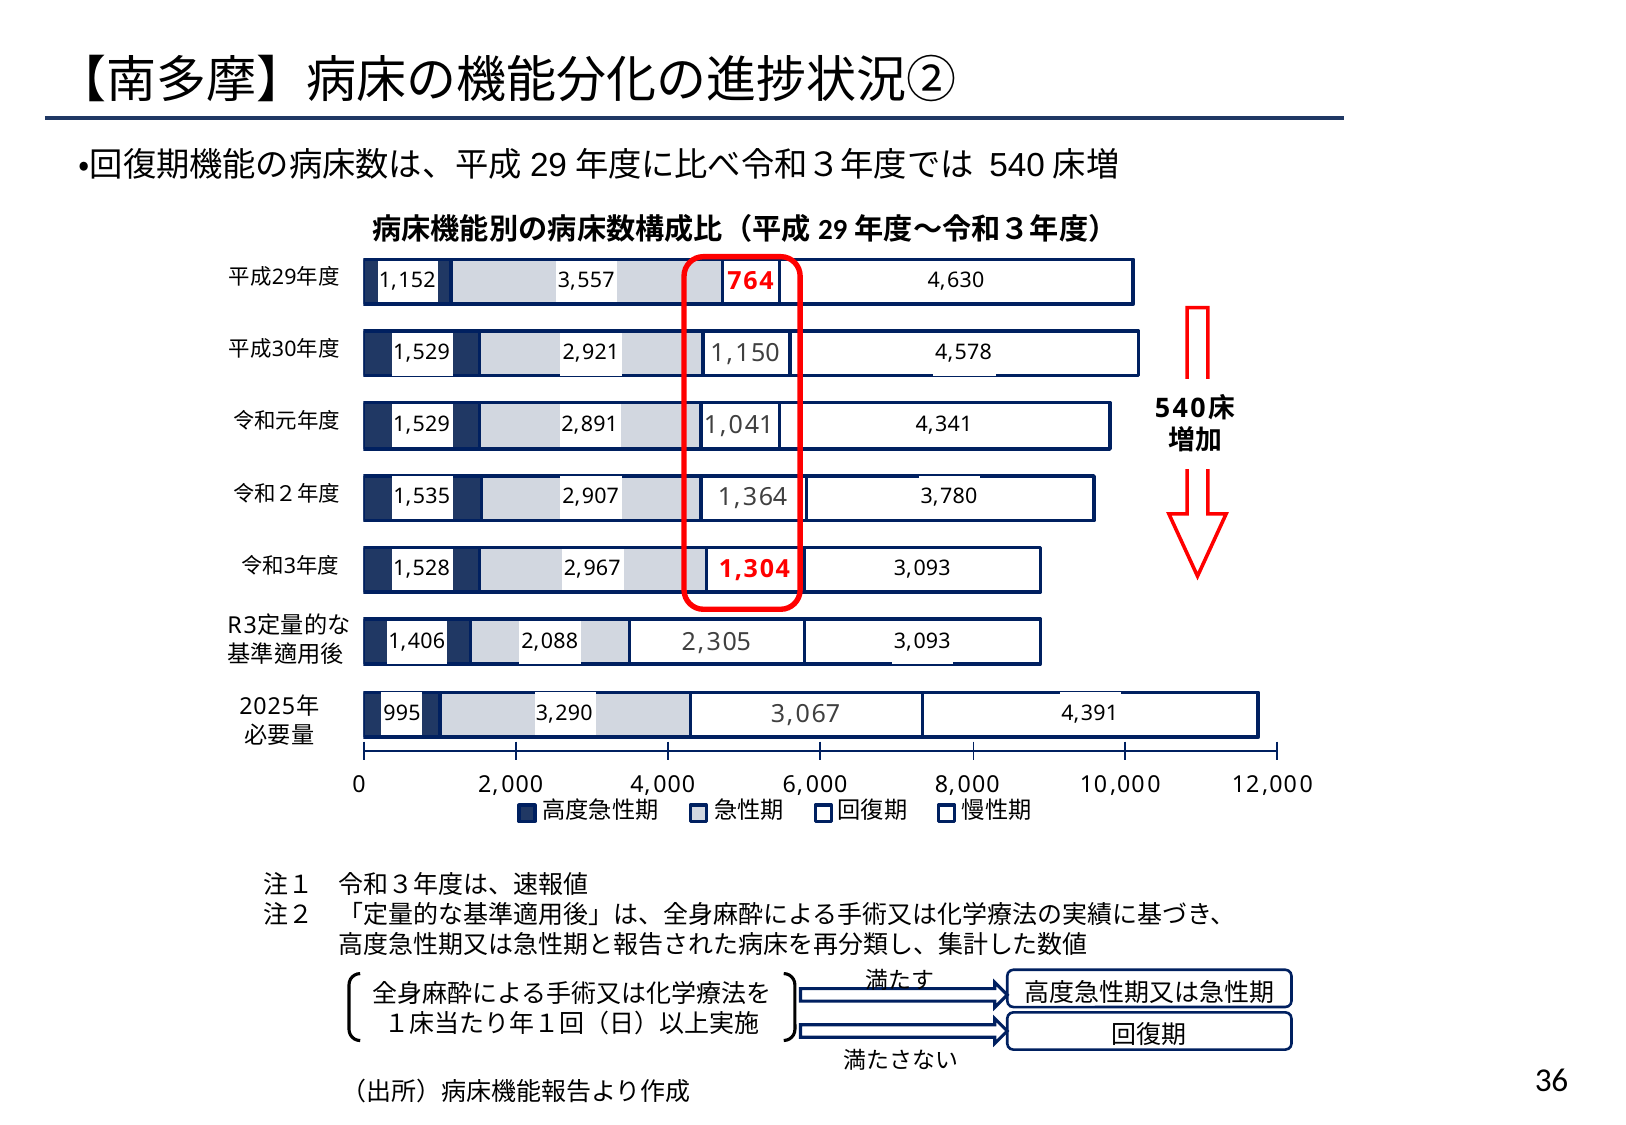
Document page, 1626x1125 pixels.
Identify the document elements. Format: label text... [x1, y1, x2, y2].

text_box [800, 1018, 1008, 1080]
text_box ・回復期機能の病床数は、平成29年度に比べ令和３年度では 540床増 [78, 120, 1625, 189]
text_box 回復期 [1006, 1011, 1293, 1051]
text_box 全身麻酔による手術又は化学療法を １床当たり年１回（日）以上実施 [348, 973, 796, 1042]
text_box 高度急性期又は急性期 [1008, 968, 1293, 1009]
slide_number 35 [1217, 1048, 1584, 1109]
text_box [800, 959, 1008, 1008]
text_box （出所）病床機能報告より作成 [326, 1068, 843, 1113]
picture [184, 221, 1344, 854]
text_box 病床機能別の病床数構成比（平成29年度～令和３年度） [357, 202, 1150, 221]
text_box 注１ 令和３年度は、速報値 注２ 「定量的な基準適用後」は、全身麻酔による手術又は化学療法の実績に基づき、 高度急性期又は急性期と報告された病床を再分類し、集計した数値 [248, 861, 1342, 966]
title 【南多摩】病床の機能分化の進捗状況② [44, 32, 1344, 117]
